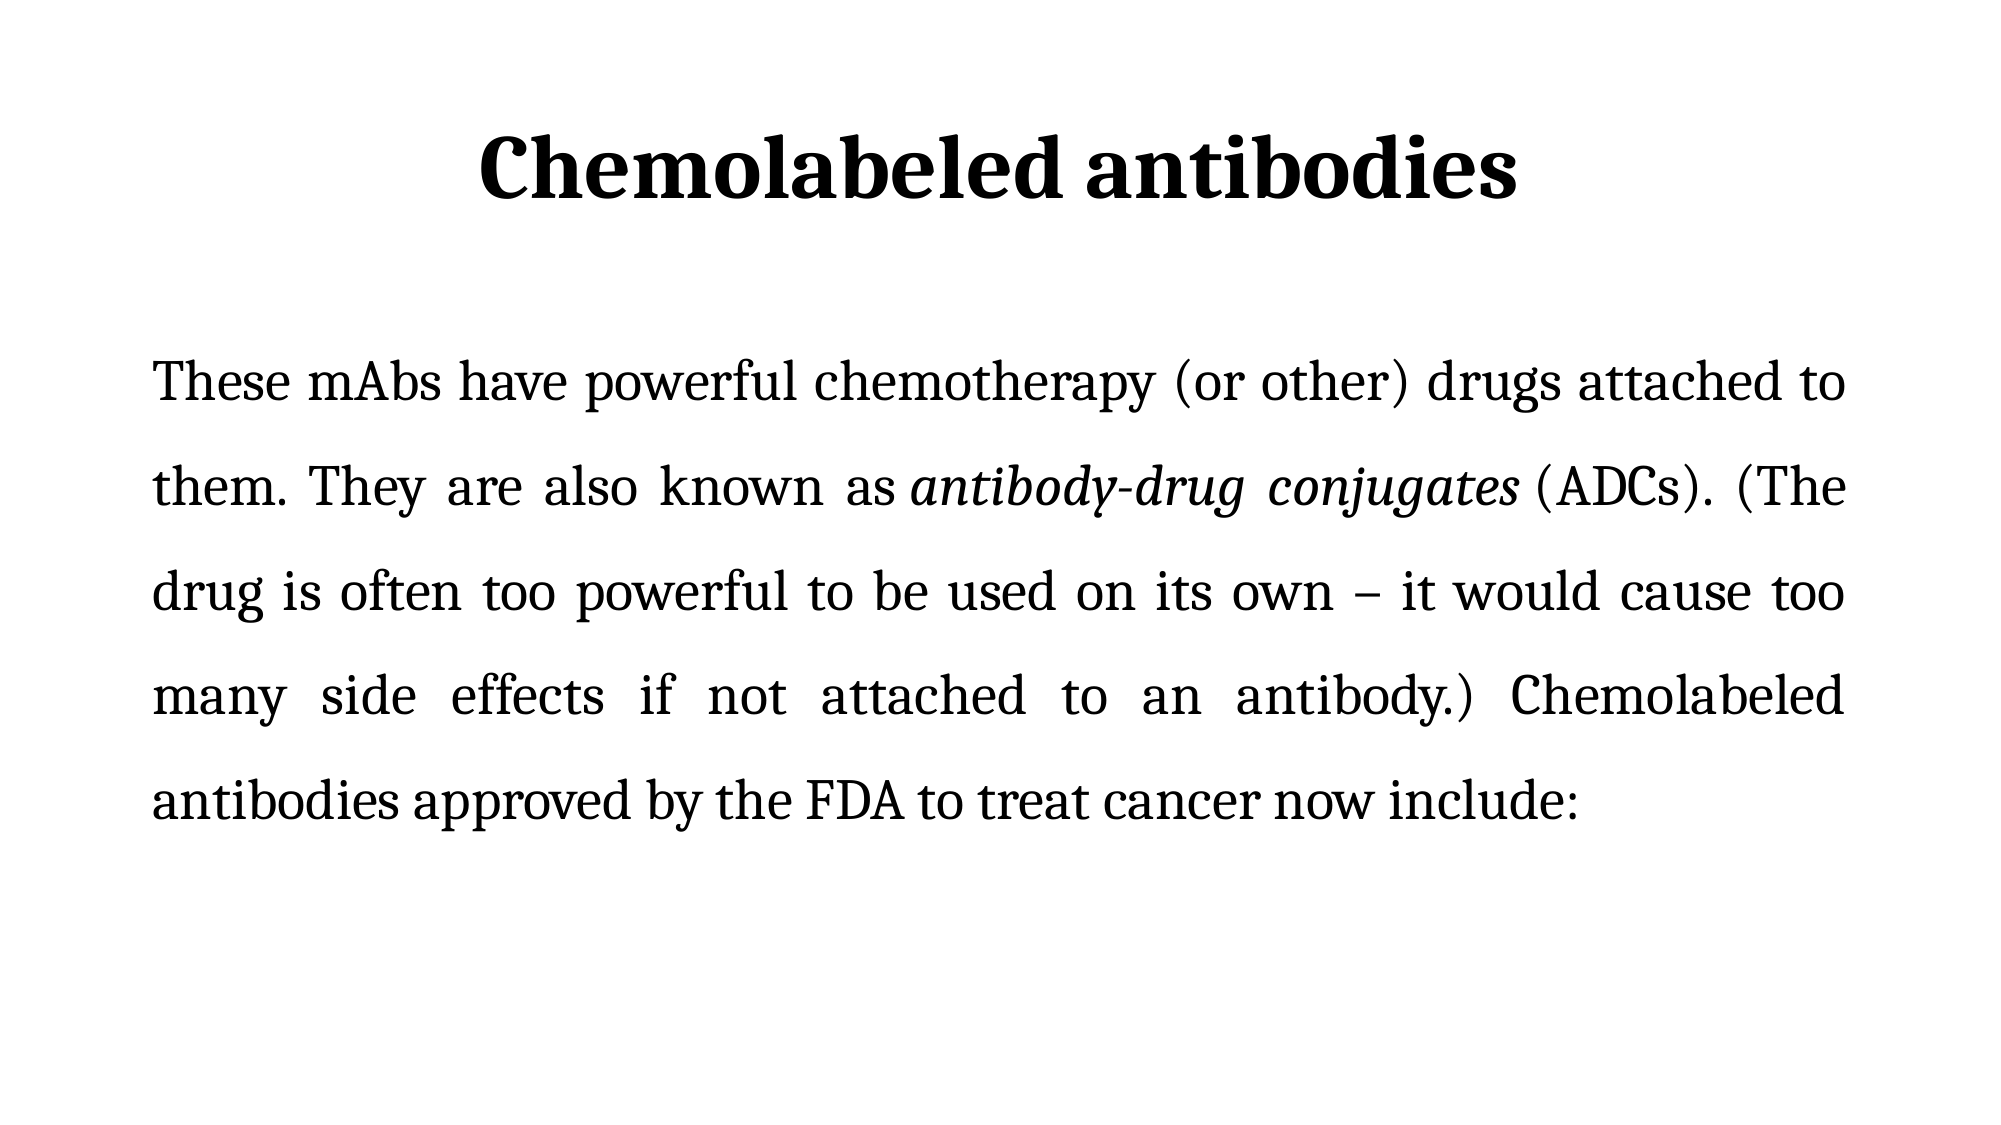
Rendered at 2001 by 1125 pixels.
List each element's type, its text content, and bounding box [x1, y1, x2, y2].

list These mAbs have powerful chemotherapy (or other) drugs attached to them. They are also known as antibody-drug conjugates (ADCs). (The drug is often too powerful to be used on its own – it would cause too many side effects if not attached to an antibody.) Chemolabeled antibodies approved by the FDA to treat cancer now include: [137, 299, 1863, 1014]
title Chemolabeled antibodies [137, 59, 1863, 278]
